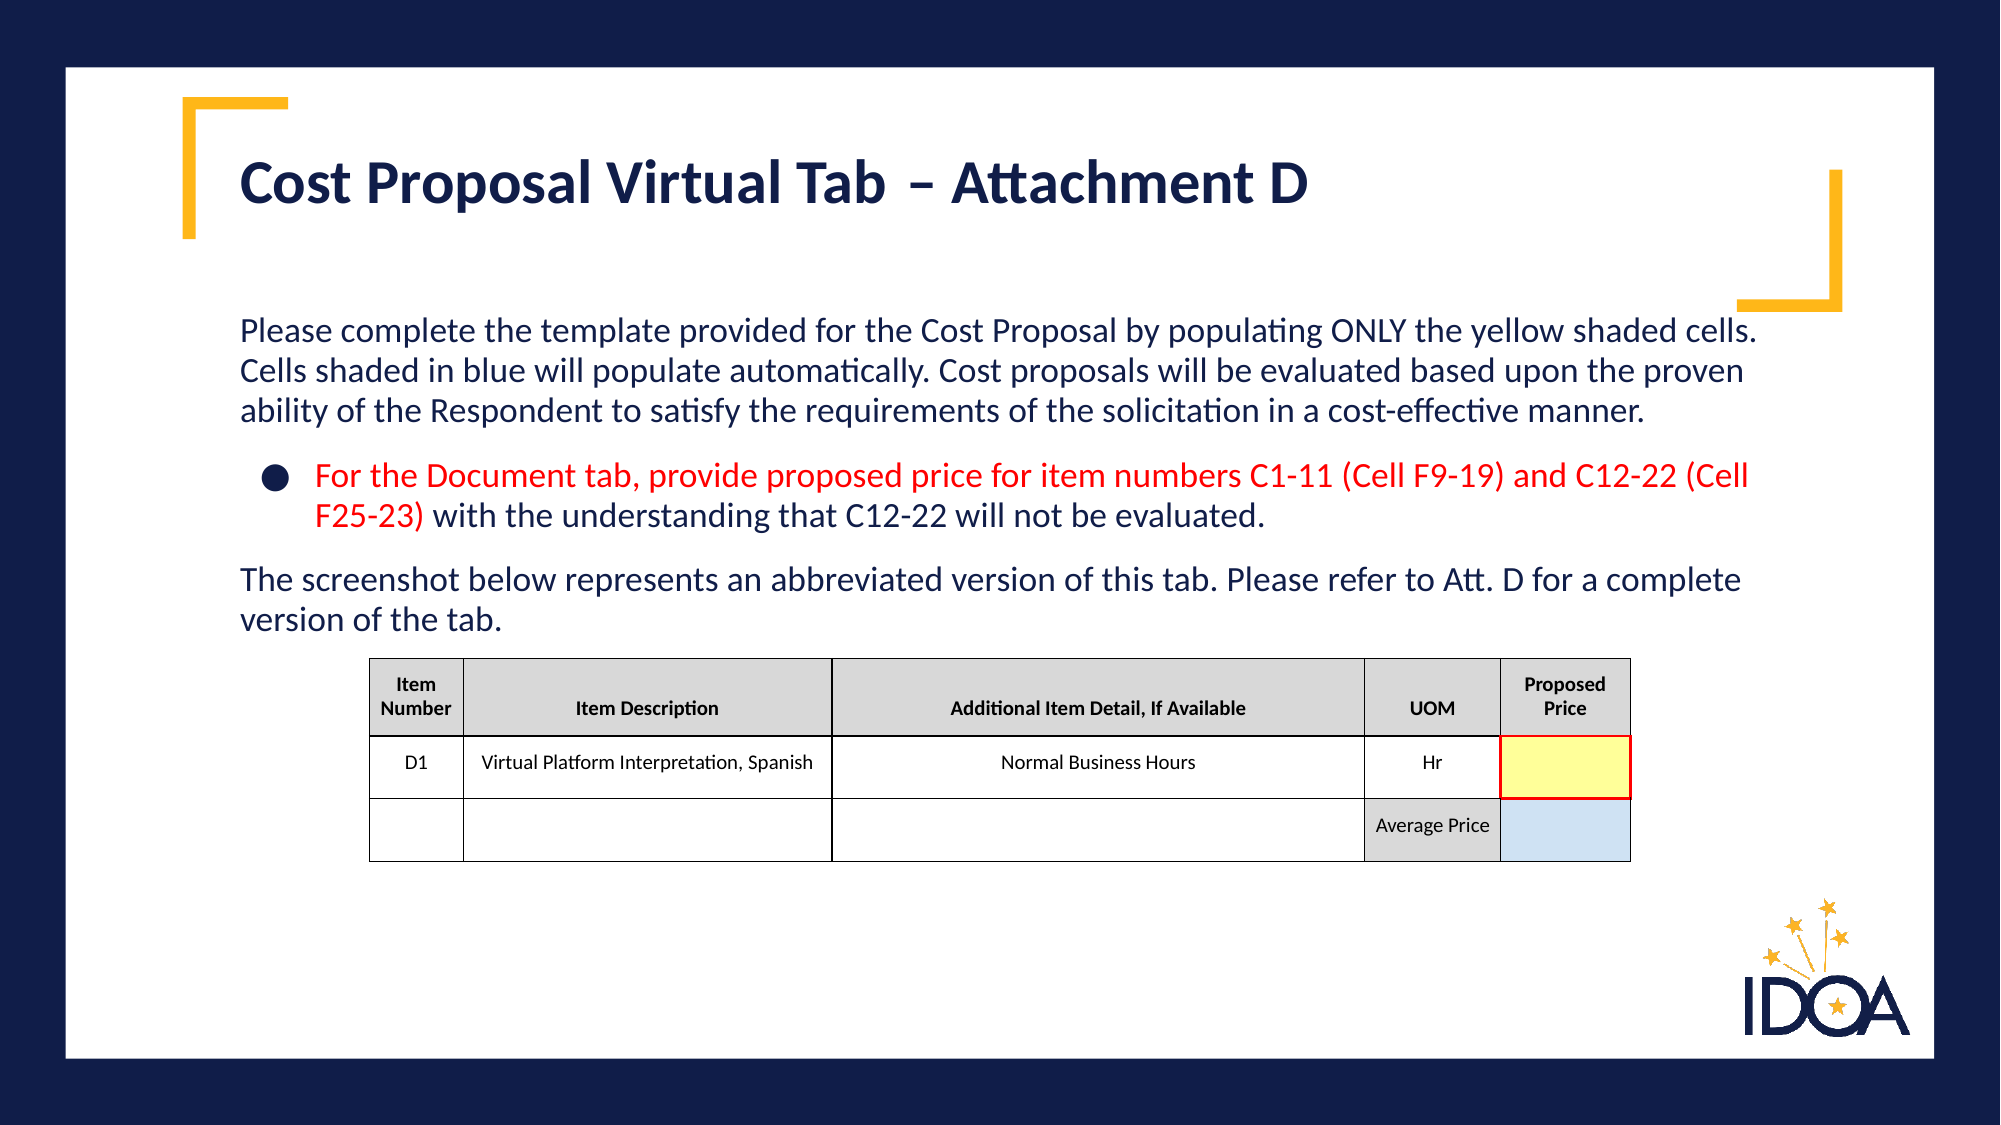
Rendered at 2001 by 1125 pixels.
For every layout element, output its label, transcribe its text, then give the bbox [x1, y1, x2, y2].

table_cell Normal Business Hours [833, 737, 1364, 798]
table_cell Hr [1365, 737, 1499, 798]
table_cell [464, 799, 831, 861]
table_cell D1 [370, 737, 463, 798]
table_header Additional Item Detail, If Available [833, 659, 1364, 735]
table_header Item Number [370, 659, 463, 735]
title Cost Proposal Virtual Tab – Attachment D [225, 124, 1800, 261]
list Please complete the template provided for the Cost Proposal by populating ONLY the yellow shaded cells. Cells shaded in blue will populate automatically. Cost proposals will be evaluated based upon the proven ability of the Respondent to satisfy the requirements of the solicitation in a cost-effective manner. For the Document tab, provide proposed price for item numbers C1-11 (Cell F9-19) and C12-22 (Cell F25-23) with the understanding that C12-22 will not be evaluated. The screenshot below represents an abbreviated version of this tab. Please refer to Att. D for a complete version of the tab. [225, 303, 1800, 611]
table_cell Virtual Platform Interpretation, Spanish [464, 737, 831, 798]
table_header Item Description [464, 659, 831, 735]
table_cell [370, 799, 463, 861]
table_cell [1502, 737, 1629, 797]
table_cell Average Price [1365, 799, 1500, 861]
table_header UOM [1365, 659, 1500, 735]
table_header Proposed Price [1501, 659, 1630, 735]
table_cell [833, 799, 1364, 861]
table_cell [1501, 800, 1630, 861]
picture [1702, 857, 1959, 1114]
